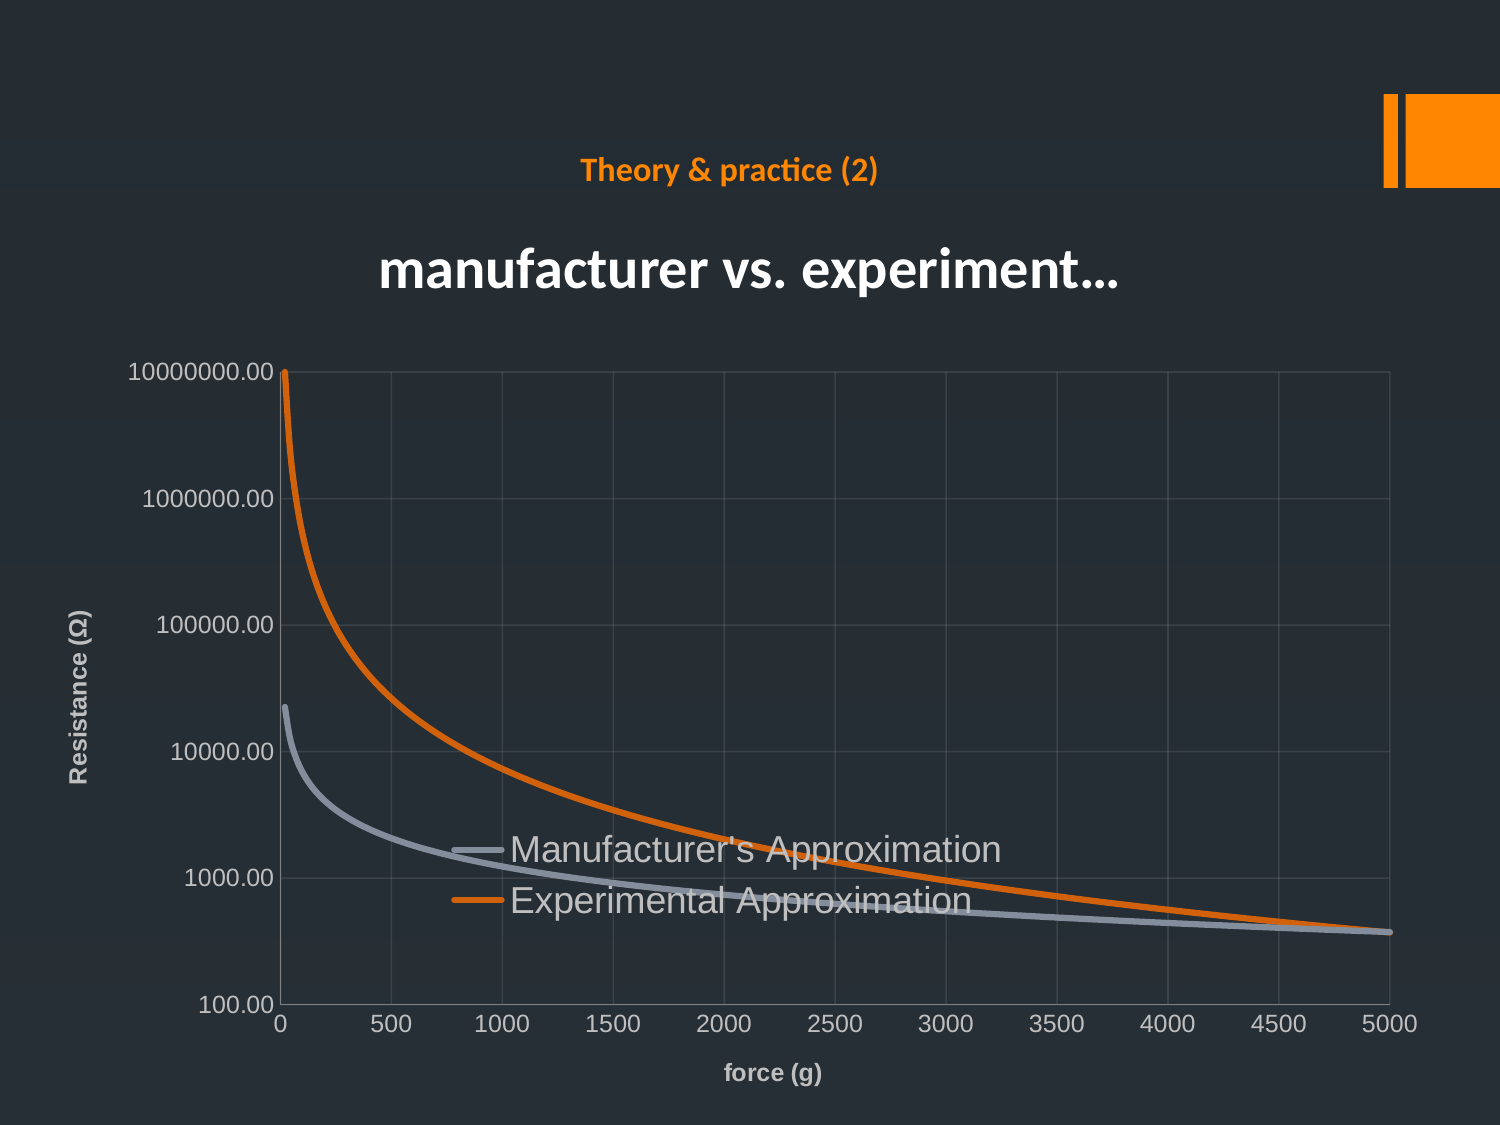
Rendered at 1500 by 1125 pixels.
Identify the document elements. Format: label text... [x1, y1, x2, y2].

subtitle manufacturer vs. experiment… [88, 184, 1412, 329]
chart [28, 329, 1472, 1095]
title Theory & practice (2) [29, 90, 1431, 197]
